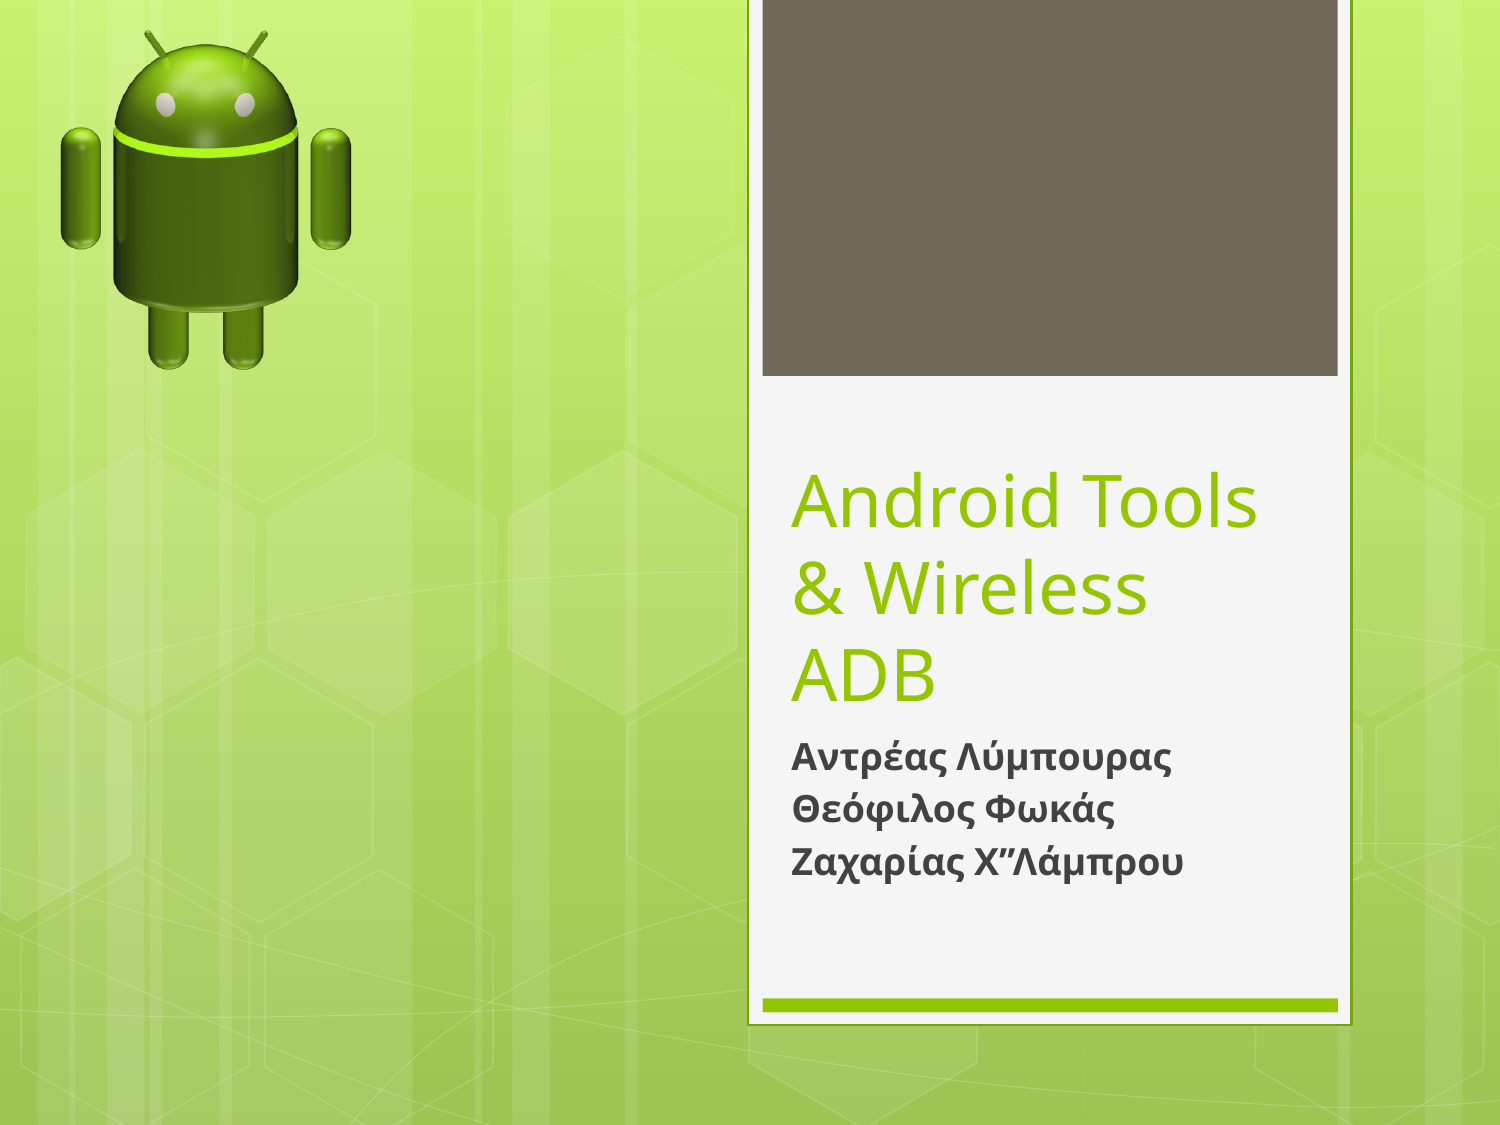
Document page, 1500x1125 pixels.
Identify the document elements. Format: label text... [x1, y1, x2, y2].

subtitle Αντρέας Λύμπουρας Θεόφιλος Φωκάς Ζαχαρίας Χ’’Λάμπρου [776, 725, 1320, 933]
title Android Tools & Wireless ADB [776, 444, 1320, 724]
picture [28, 18, 384, 374]
